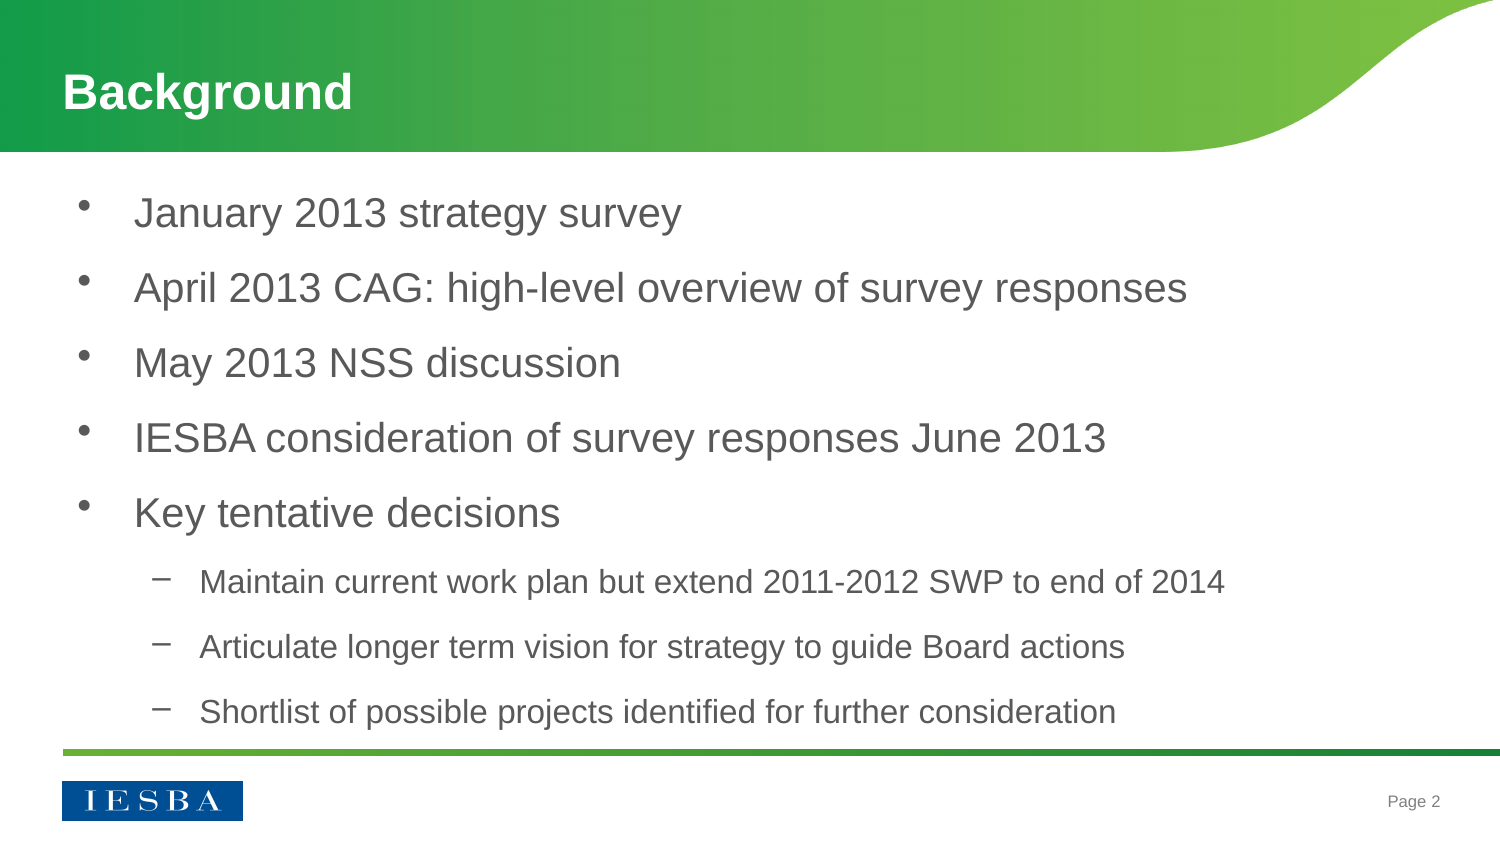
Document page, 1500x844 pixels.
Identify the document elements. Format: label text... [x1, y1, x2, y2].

list January 2013 strategy survey April 2013 CAG: high-level overview of survey responses May 2013 NSS discussion IESBA consideration of survey responses June 2013 Key tentative decisions Maintain current work plan but extend 2011-2012 SWP to end of 2014 Articulate longer term vision for strategy to guide Board actions Shortlist of possible projects identified for further consideration [62, 178, 1450, 741]
picture [0, 0, 1497, 152]
picture [62, 781, 243, 821]
title Background [62, 56, 1300, 122]
